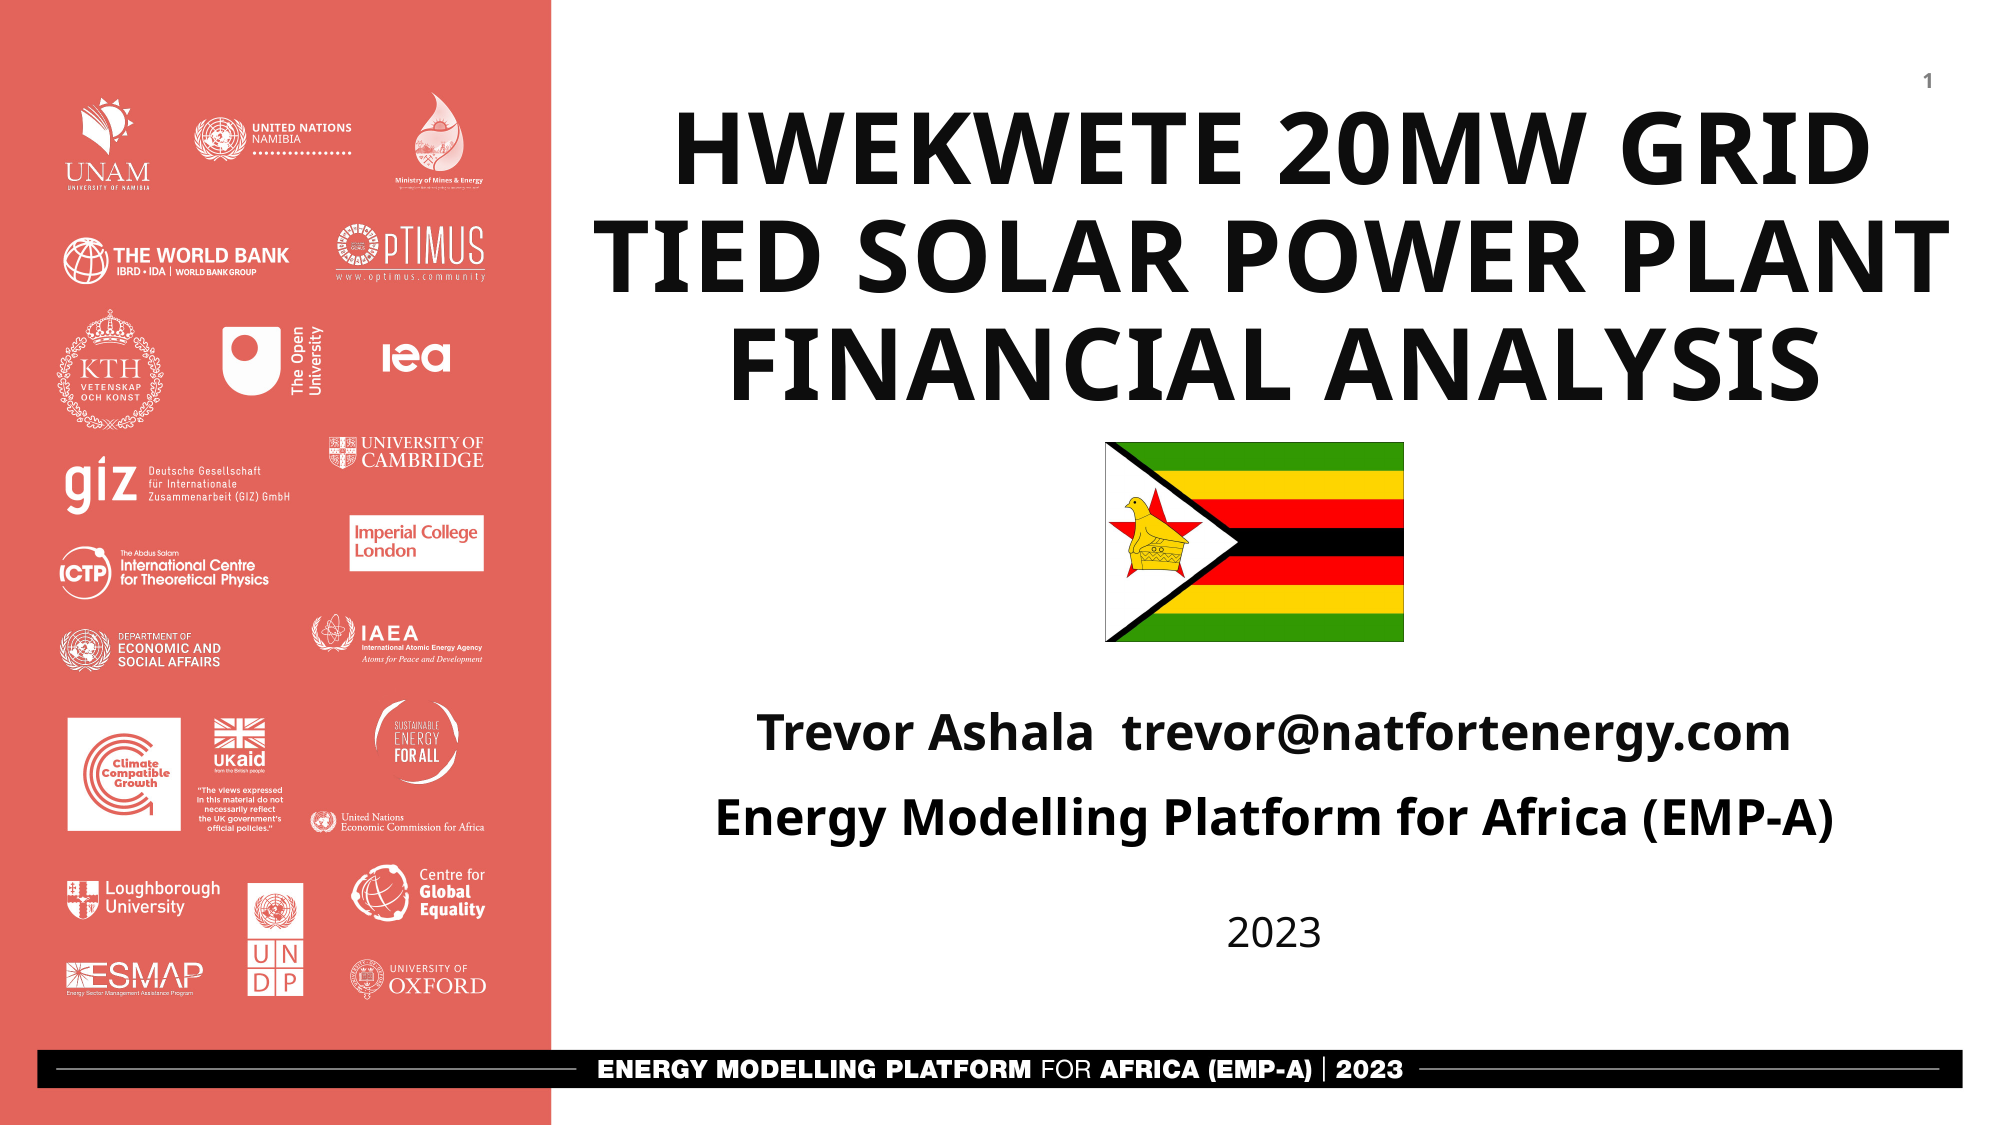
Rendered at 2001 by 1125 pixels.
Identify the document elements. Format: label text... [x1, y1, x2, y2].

picture [0, 0, 2000, 1125]
text_box Trevor Ashala trevor@natfortenergy.com Energy Modelling Platform for Africa (EMP-A) 2023 [549, 693, 2000, 983]
title Hwekwete 20MW Grid Tied Solar Power Plant Financial Analysis [549, 37, 2000, 430]
